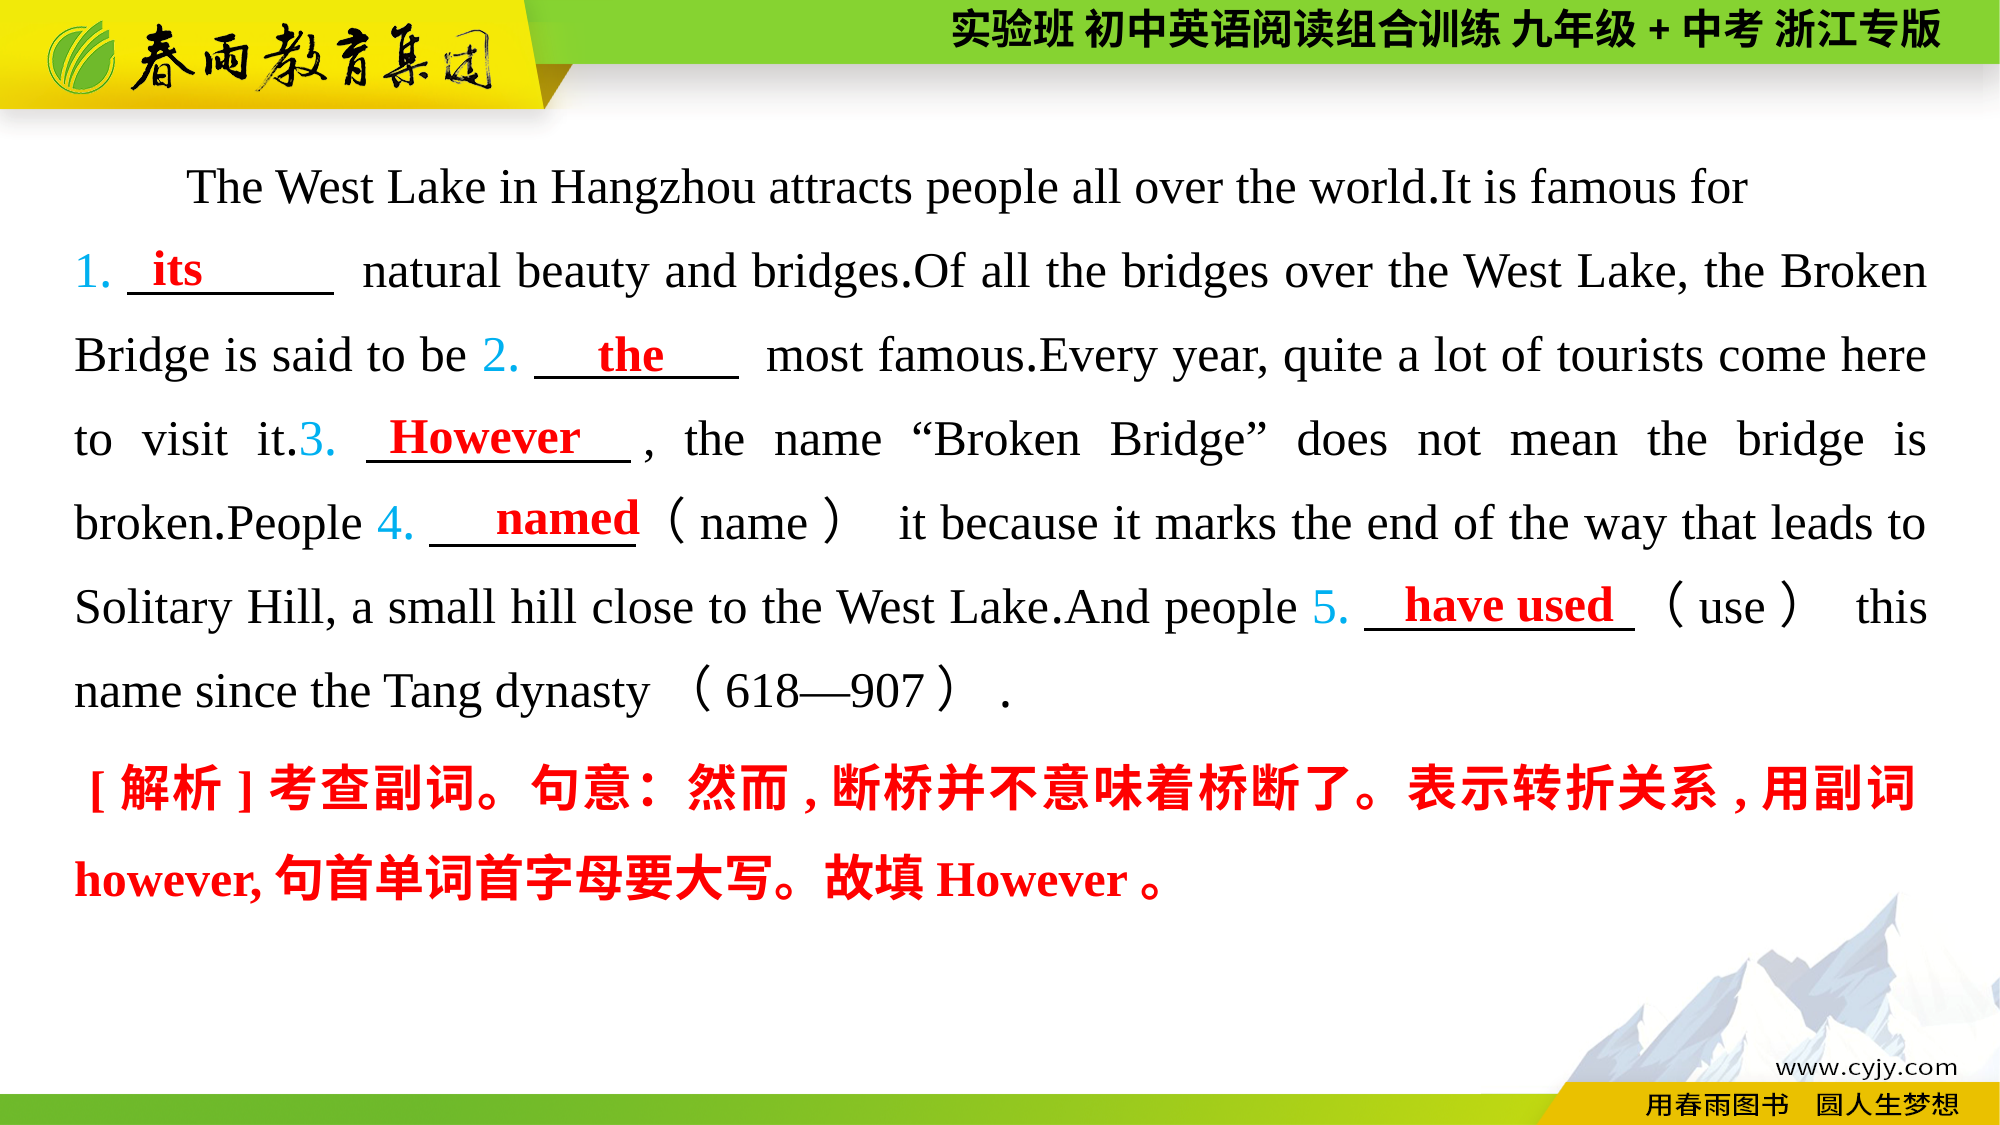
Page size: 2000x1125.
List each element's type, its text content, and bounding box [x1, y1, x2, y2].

text_box named [481, 453, 656, 552]
text_box [解析]考查副词。句意：然而,断桥并不意味着桥断了。表示转折关系,用副词however,句首单词首字母要大写。故填However。 [59, 719, 1944, 915]
text_box have used [1389, 540, 1630, 640]
picture [0, 0, 2000, 1125]
text_box However [374, 371, 597, 471]
text_box the [582, 289, 680, 389]
text_box its [137, 203, 218, 303]
list The West Lake in Hangzhou attracts people all over the world.It is famous for 1. natural beauty and bridges.Of all the bridges over the West Lake, the Broken Bridge is said to be 2. most famous.Every year, quite a lot of tourists come here to visit it.3. , the name “Broken Bridge” does not mean the bridge is broken.People 4. （name） it because it marks the end of the way that leads to Solitary Hill, a small hill close to the West Lake.And people 5. （use） this name since the Tang dynasty（618—907）. [59, 122, 1944, 719]
